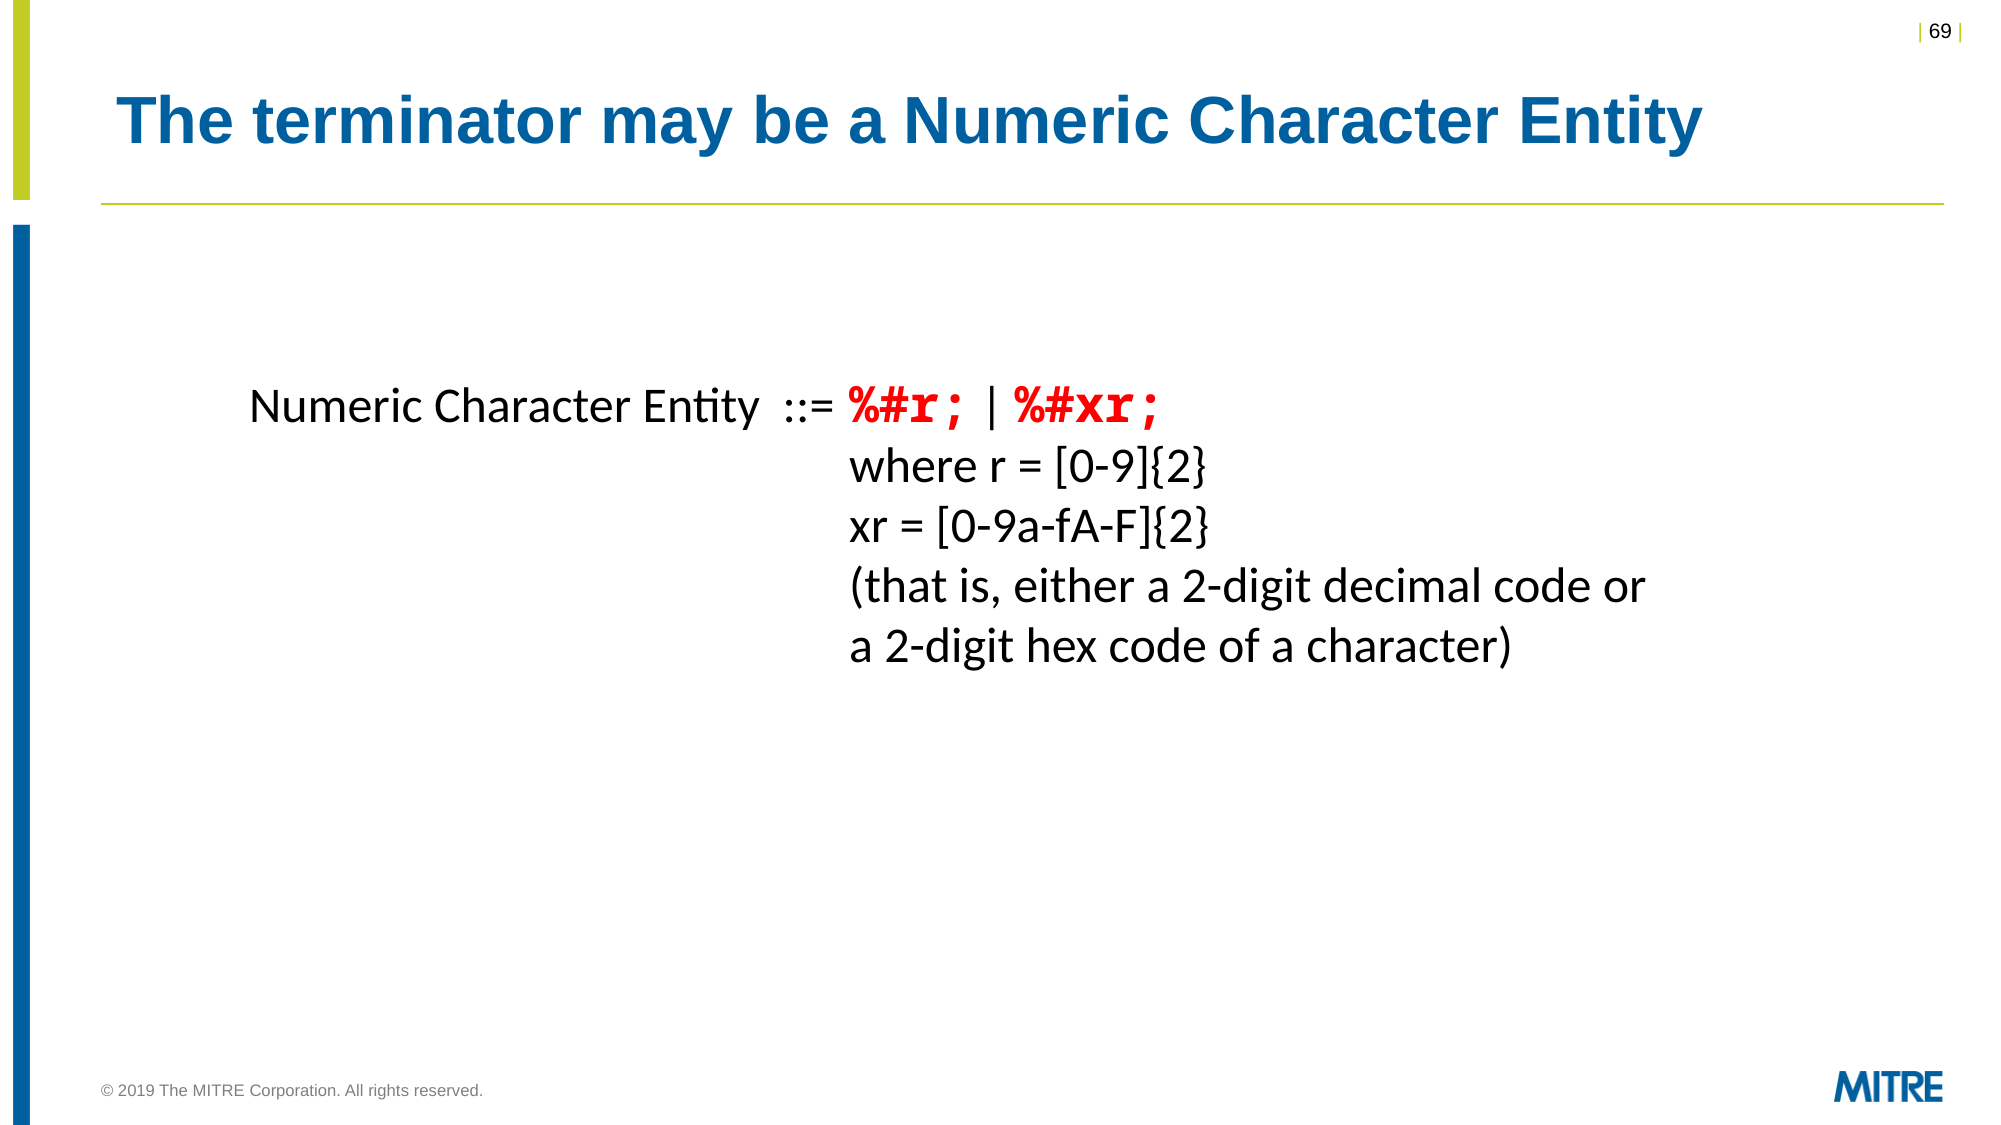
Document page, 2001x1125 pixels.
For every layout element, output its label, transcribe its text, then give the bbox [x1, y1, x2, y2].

picture [1834, 1068, 1945, 1109]
footer © 2019 The MITRE Corporation. All rights reserved. [101, 1069, 1338, 1110]
title The terminator may be a Numeric Character Entity [101, 60, 1945, 184]
text_box Numeric Character Entity ::= %#r; | %#xr; where r = [0-9]{2} xr = [0-9a-fA-F]{2} (that is, either a 2-digit decimal code or a 2-digit hex code of a character) [234, 365, 1674, 681]
